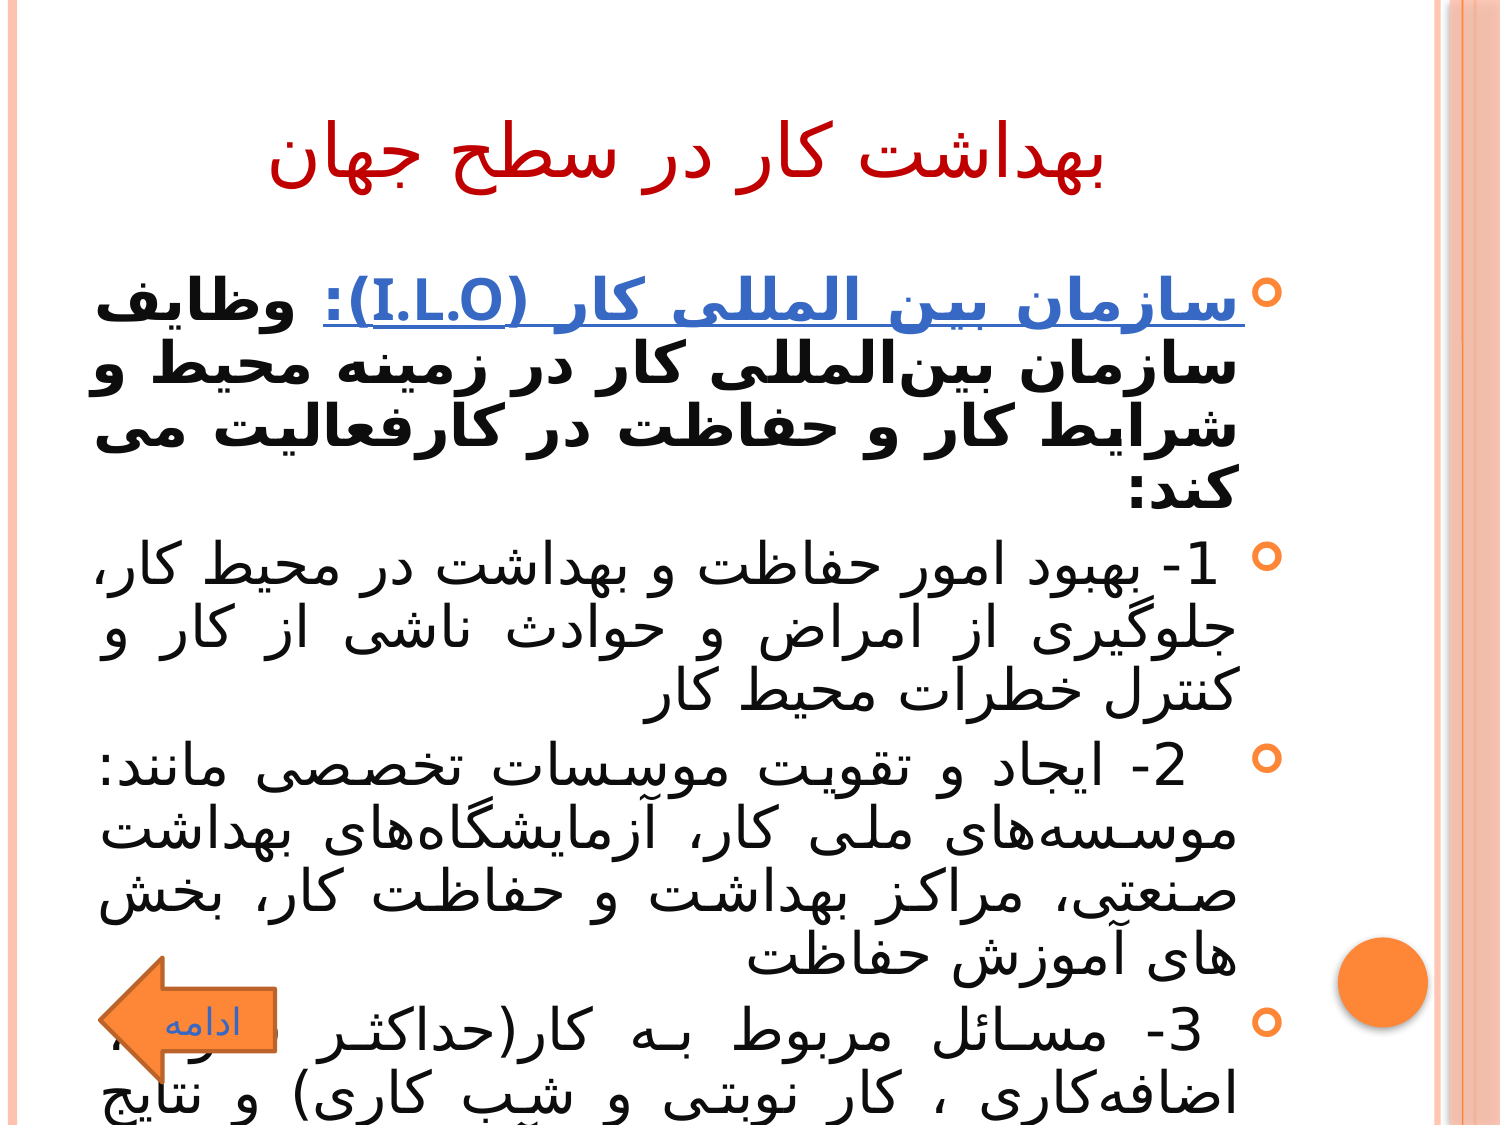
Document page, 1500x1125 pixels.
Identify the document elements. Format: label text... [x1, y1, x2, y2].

text_box ادامه [97, 955, 278, 1085]
title بهداشت کار در سطح جهان [75, 45, 1300, 200]
list سازمان بین المللی کار (I.L.O): وظایف سازمان بین‌المللی كار در زمینه محیط و شرایط كار و حفاظت در كارفعالیت می کند: 1- بهبود امور حفاظت و بهداشت در محیط كار، جلوگیری از امراض و حوادث ناشی از كار و كنترل خطرات محیط كار 2- ایجاد و تقویت موسسات تخصصی مانند: موسسه‌های ملی كار، آزمایشگاه‌های بهداشت صنعتی، مراكز بهداشت و حفاظت كار، بخش های آموزش حفاظت 3- مسائل مربوط به كار(حداكثر قانونی، اضافه‌كاری ، كار نوبتی و شب كاری) و نتایج پزشكی ،اقتصادی و اجتماعی آنها 4- تعیین محتوای شغلی [75, 262, 1300, 1062]
